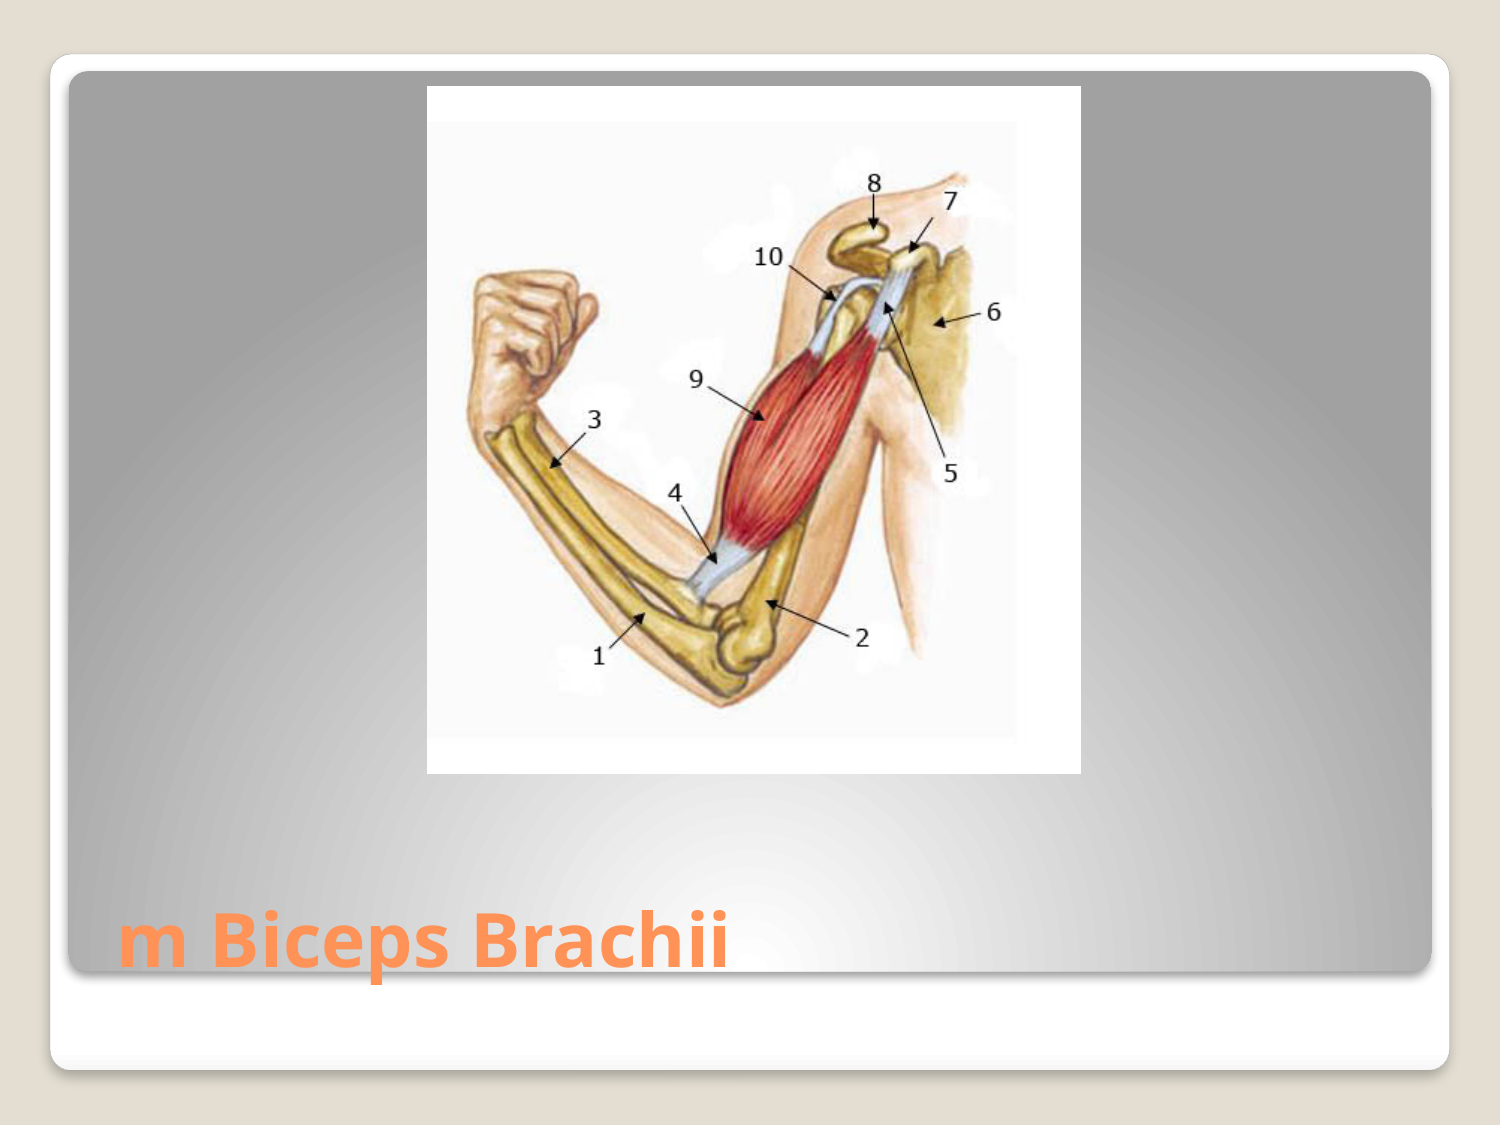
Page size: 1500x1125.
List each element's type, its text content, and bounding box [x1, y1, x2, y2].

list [427, 86, 1081, 775]
title m Biceps Brachii [82, 817, 1425, 990]
